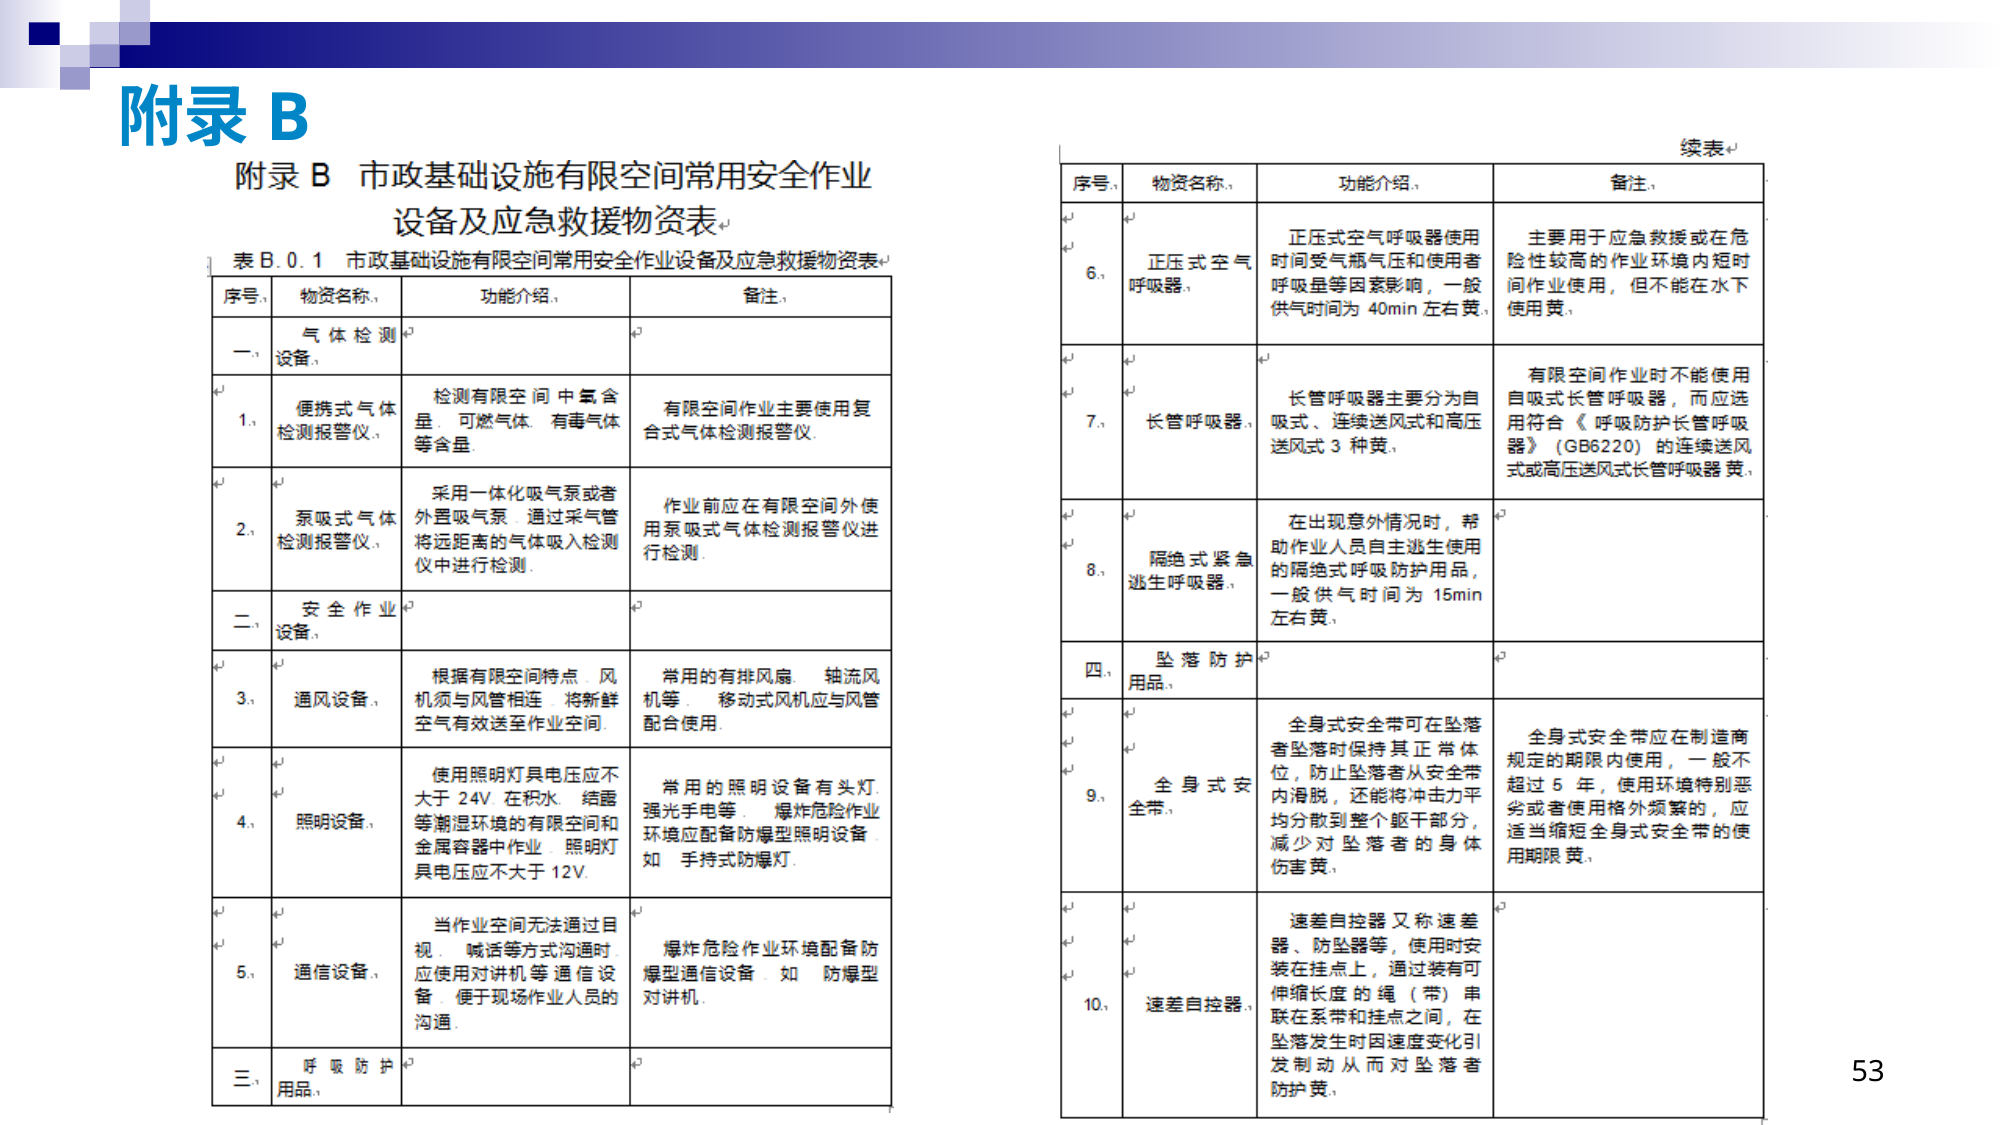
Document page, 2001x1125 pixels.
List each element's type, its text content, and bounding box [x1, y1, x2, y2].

title 附录B [102, 66, 327, 162]
picture [1059, 137, 1769, 1125]
picture [207, 160, 894, 1113]
slide_number 53 [1774, 1025, 1900, 1100]
